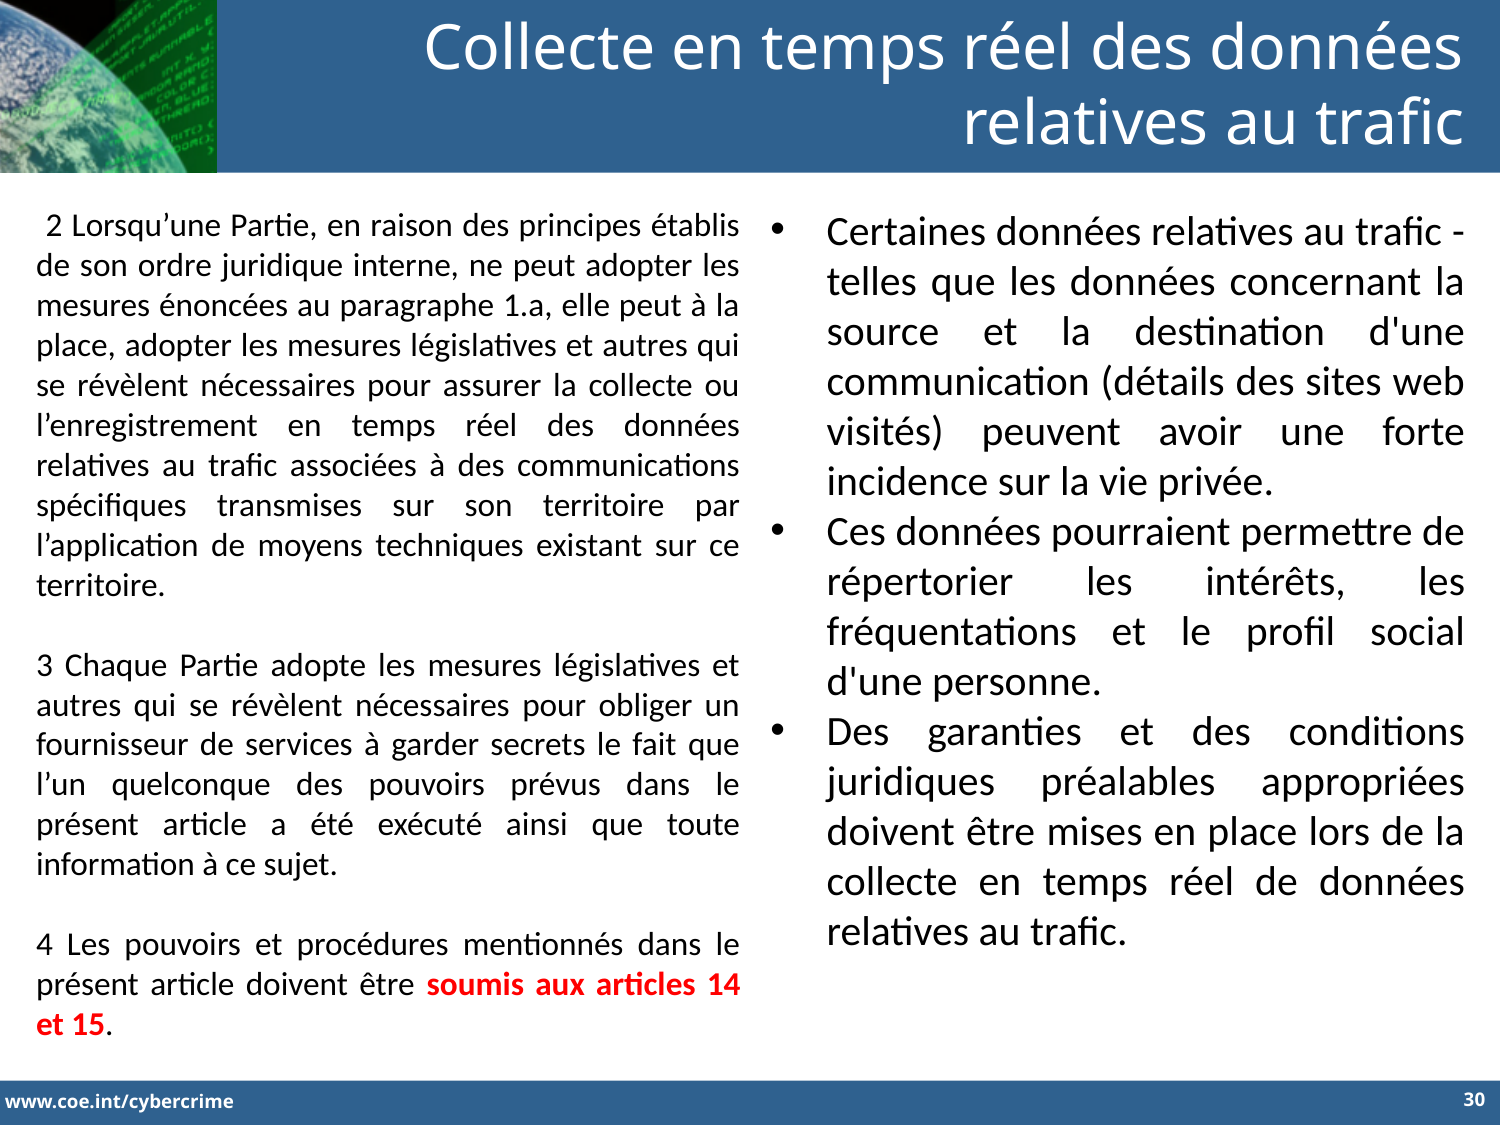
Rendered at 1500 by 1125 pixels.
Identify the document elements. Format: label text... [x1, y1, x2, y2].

picture [0, 0, 217, 173]
text_box 2 Lorsqu’une Partie, en raison des principes établis de son ordre juridique interne, ne peut adopter les mesures énoncées au paragraphe 1.a, elle peut à la place, adopter les mesures législatives et autres qui se révèlent nécessaires pour assurer la collecte ou l’enregistrement en temps réel des données relatives au trafic associées à des communications spécifiques transmises sur son territoire par l’application de moyens techniques existant sur ce territoire. 3 Chaque Partie adopte les mesures législatives et autres qui se révèlent nécessaires pour obliger un fournisseur de services à garder secrets le fait que l’un quelconque des pouvoirs prévus dans le présent article a été exécuté ainsi que toute information à ce sujet. 4 Les pouvoirs et procédures mentionnés dans le présent article doivent être soumis aux articles 14 et 15. [21, 196, 756, 1050]
text_box Collecte en temps réel des données relatives au trafic [227, 0, 1480, 165]
text_box Certaines données relatives au trafic - telles que les données concernant la source et la destination d'une communication (détails des sites web visités) peuvent avoir une forte incidence sur la vie privée. Ces données pourraient permettre de répertorier les intérêts, les fréquentations et le profil social d'une personne. Des garanties et des conditions juridiques préalables appropriées doivent être mises en place lors de la collecte en temps réel de données relatives au trafic. [756, 196, 1480, 962]
